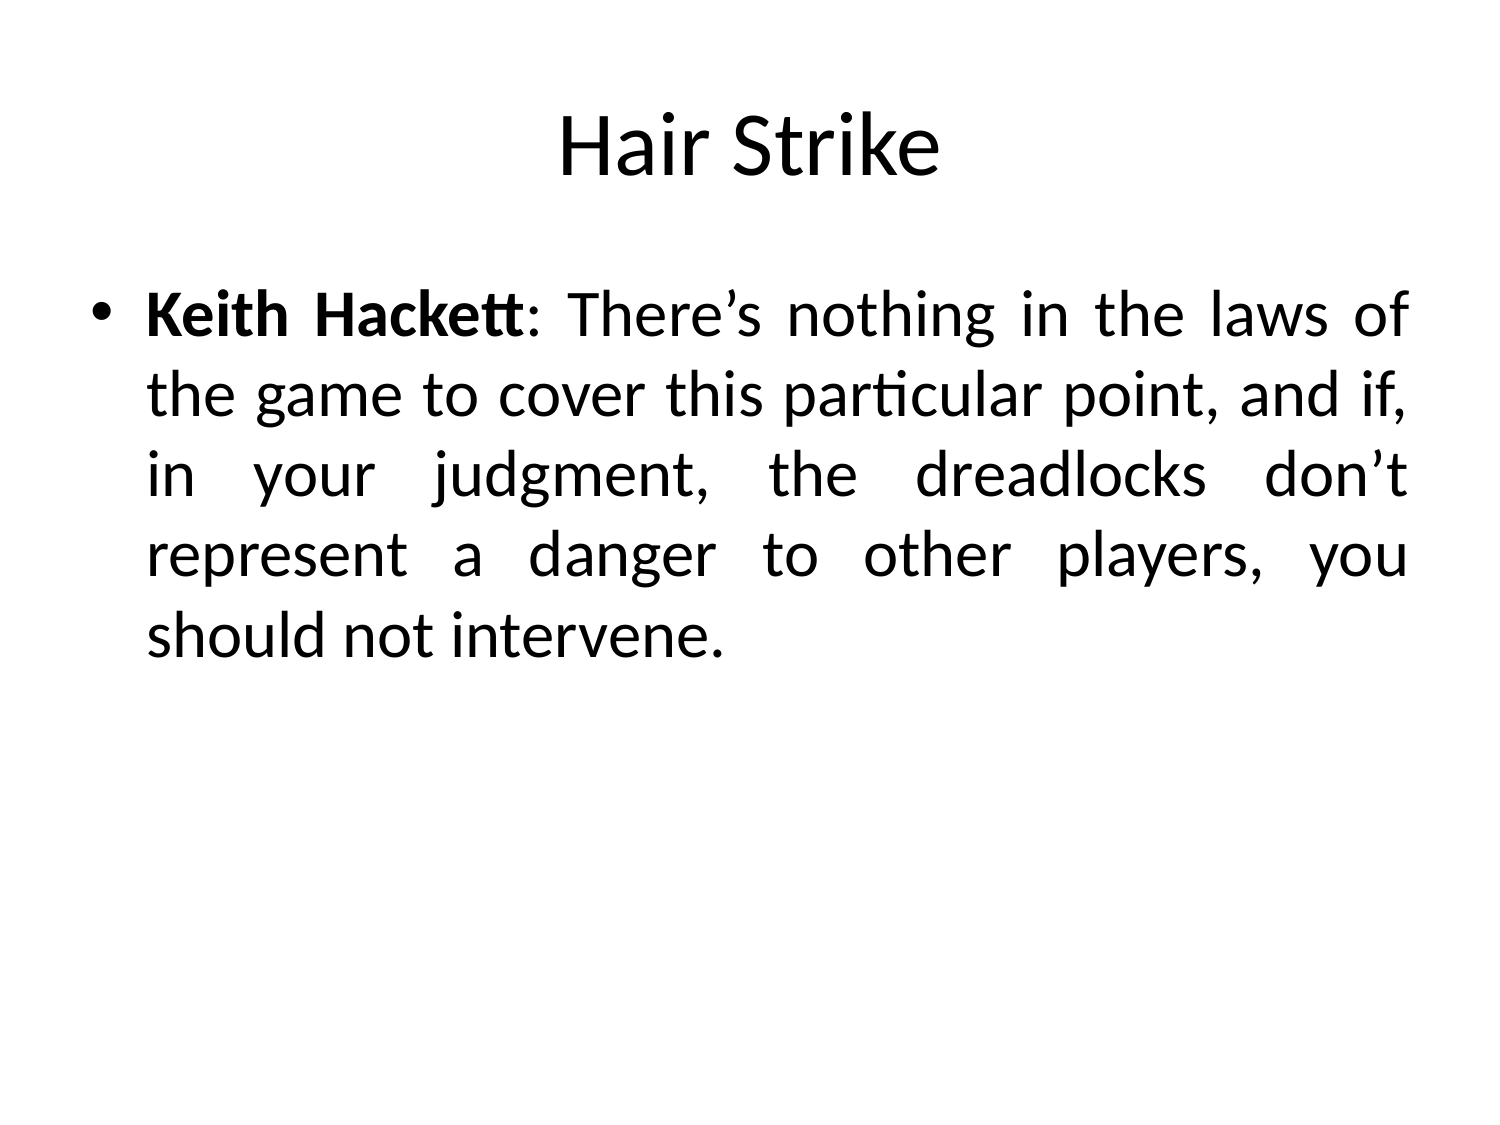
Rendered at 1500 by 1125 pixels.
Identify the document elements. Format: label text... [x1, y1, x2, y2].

title Hair Strike [75, 45, 1425, 233]
list Keith Hackett: There’s nothing in the laws of the game to cover this particular point, and if, in your judgment, the dreadlocks don’t represent a danger to other players, you should not intervene. [75, 262, 1425, 1005]
